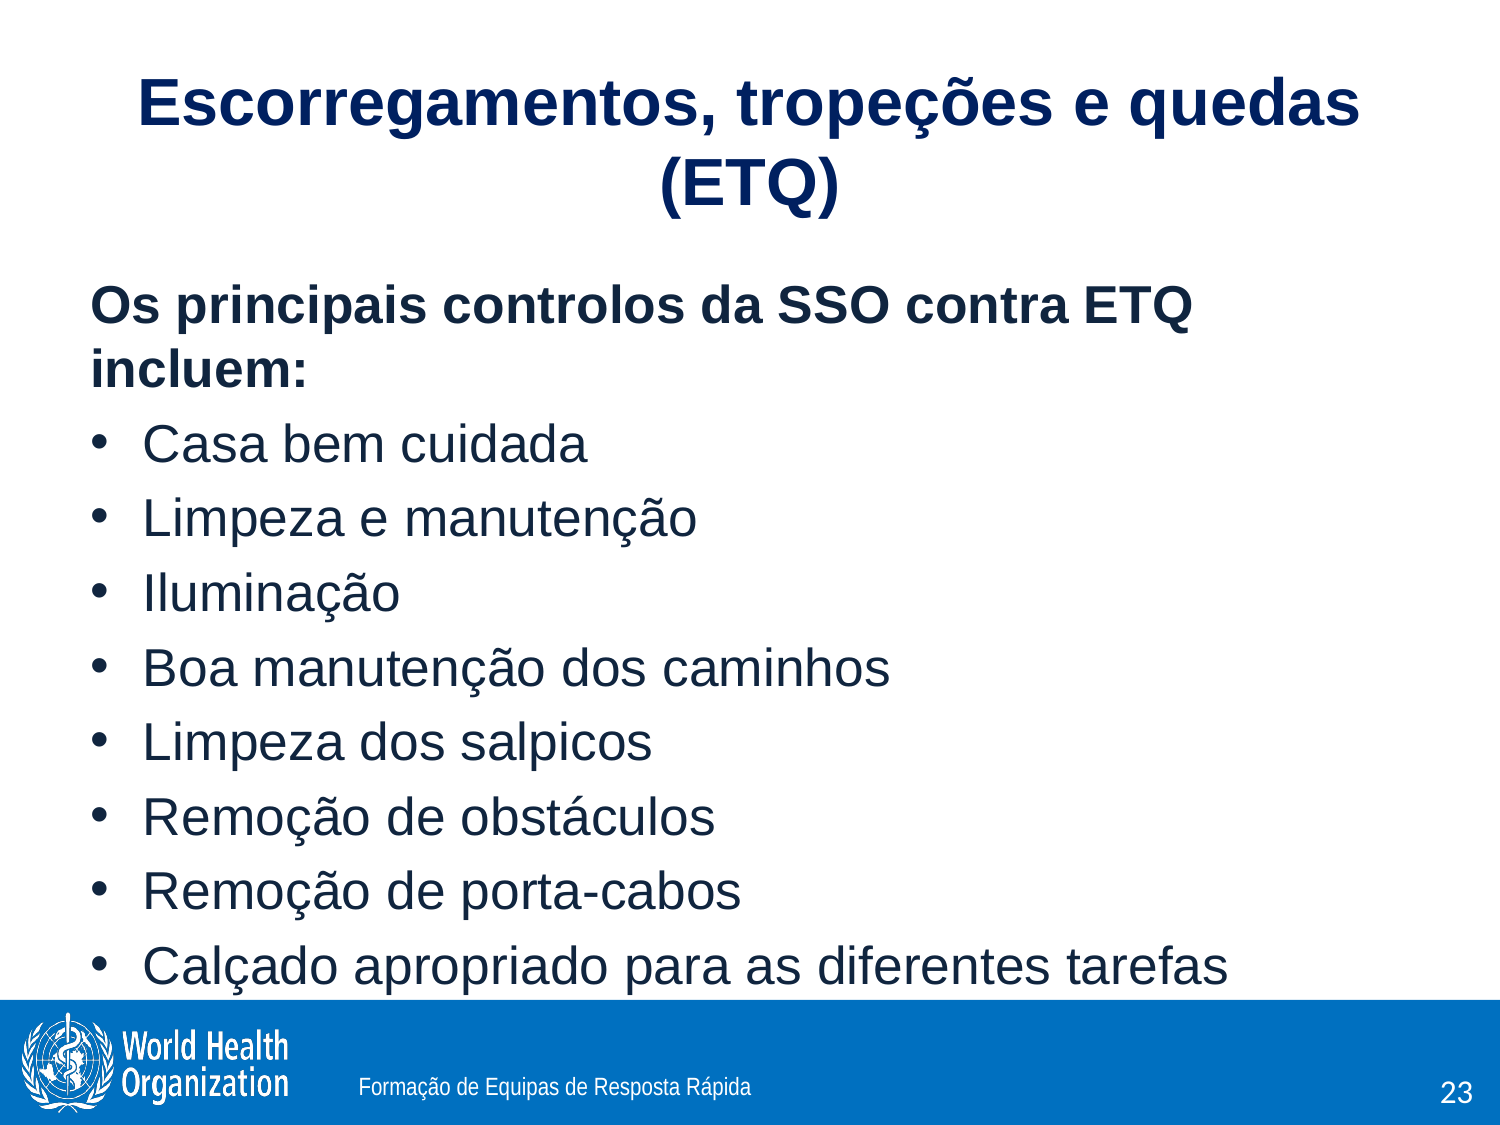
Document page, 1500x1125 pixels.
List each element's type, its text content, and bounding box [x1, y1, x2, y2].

list Os principais controlos da SSO contra ETQ incluem: Casa bem cuidada Limpeza e manutenção Iluminação Boa manutenção dos caminhos Limpeza dos salpicos Remoção de obstáculos Remoção de porta-cabos Calçado apropriado para as diferentes tarefas [75, 262, 1425, 1005]
title Escorregamentos, tropeções e quedas (ETQ) [75, 45, 1425, 233]
picture [21, 1012, 288, 1113]
